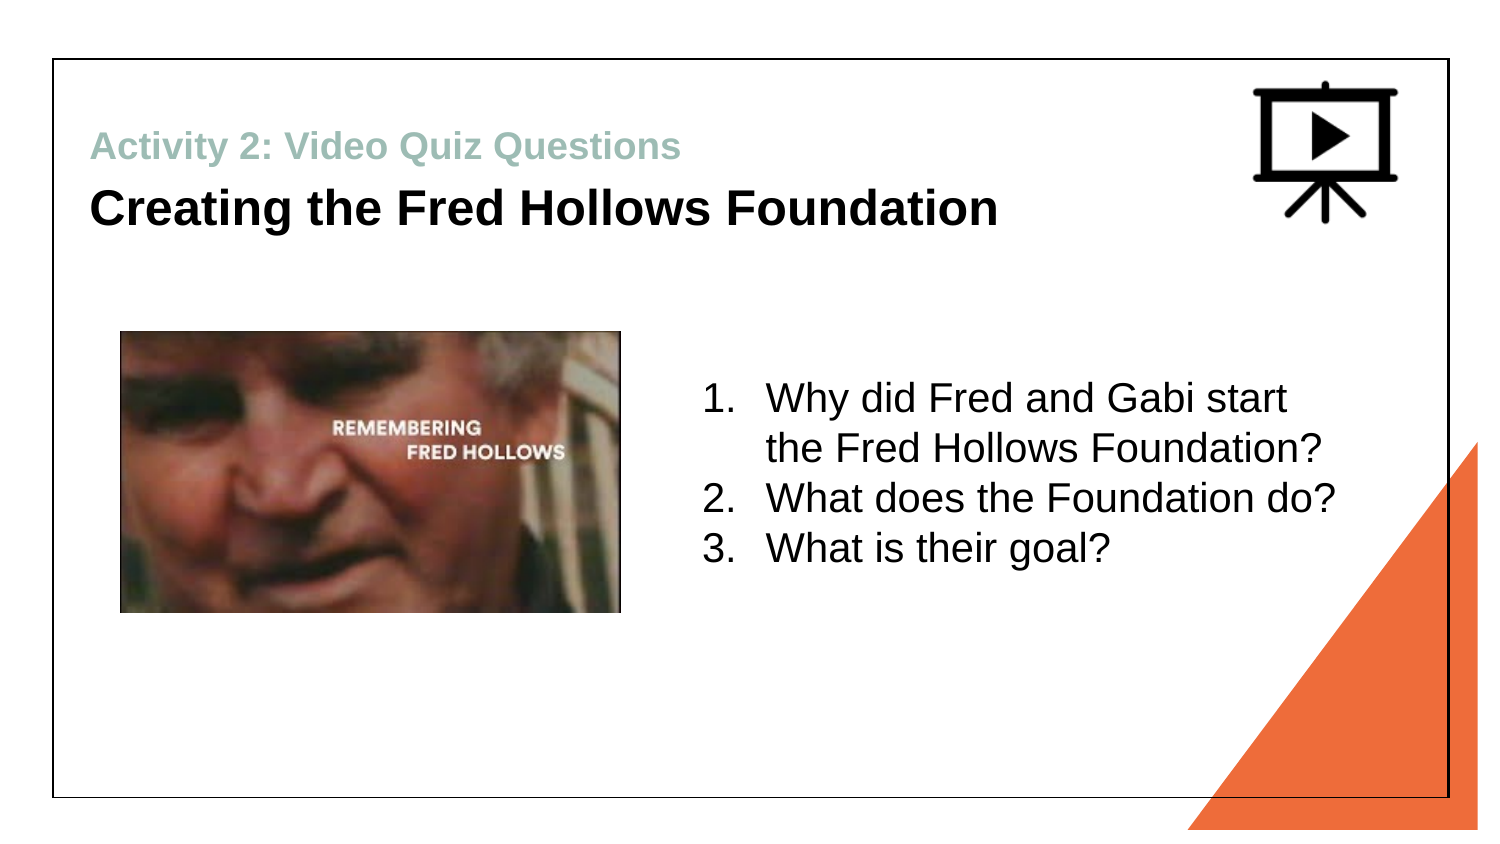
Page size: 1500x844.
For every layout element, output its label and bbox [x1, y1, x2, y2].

text_box [1187, 441, 1478, 830]
picture [52, 58, 1450, 798]
